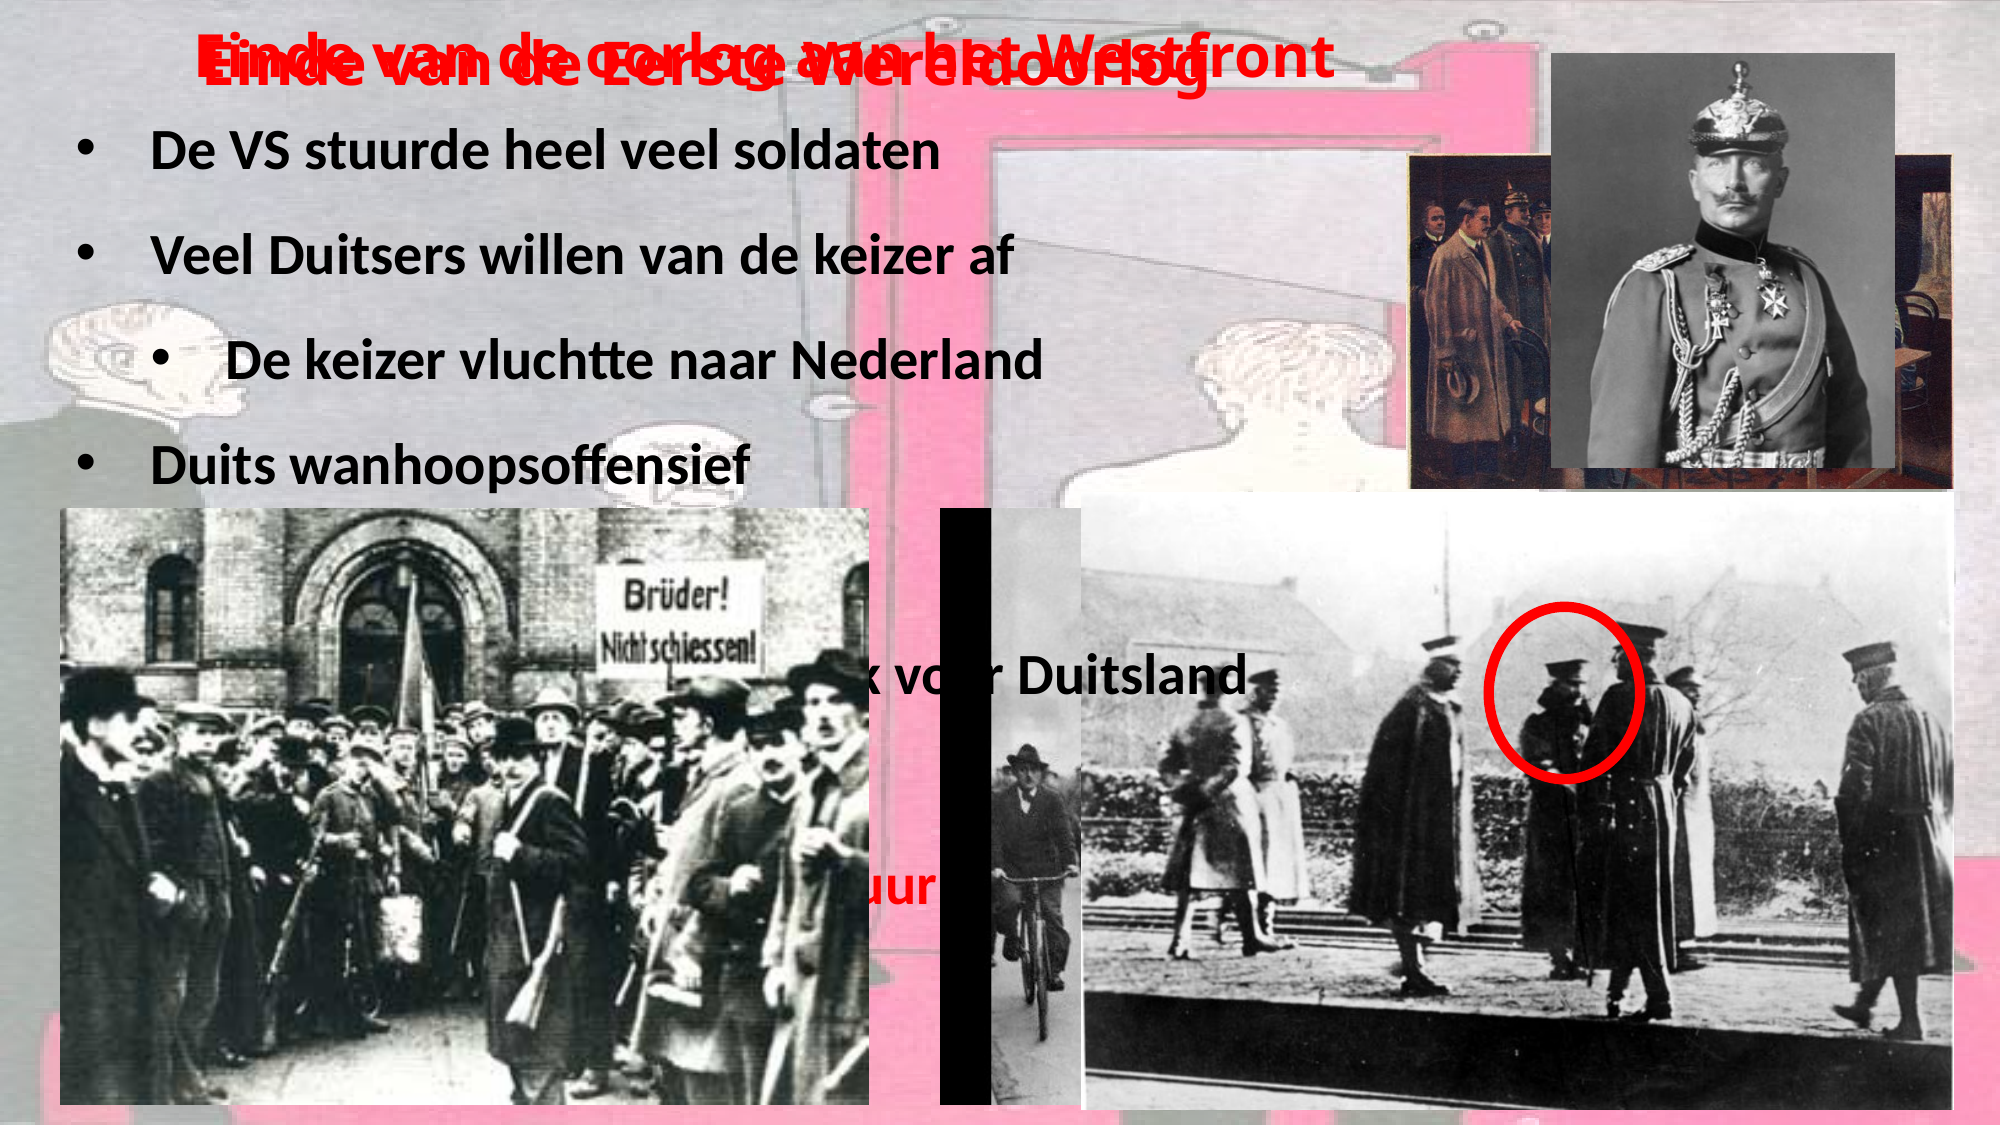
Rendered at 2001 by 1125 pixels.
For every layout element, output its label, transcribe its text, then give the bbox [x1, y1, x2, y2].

text_box Einde van de Eerste Wereldoorlog [186, 25, 1790, 107]
picture [940, 492, 1954, 1110]
text_box De VS stuurde heel veel soldaten Veel Duitsers willen van de keizer af De keizer vluchtte naar Nederland Duits wanhoopsoffensief Mislukt Oorlog is een verloren zaak voor Duitsland Wapenstilstand 11 november 1919 om 11:00 uur [60, 69, 1574, 924]
title Einde van de oorlog aan het Westfront [178, 17, 1782, 69]
picture [60, 508, 869, 1106]
picture [1406, 53, 1954, 489]
